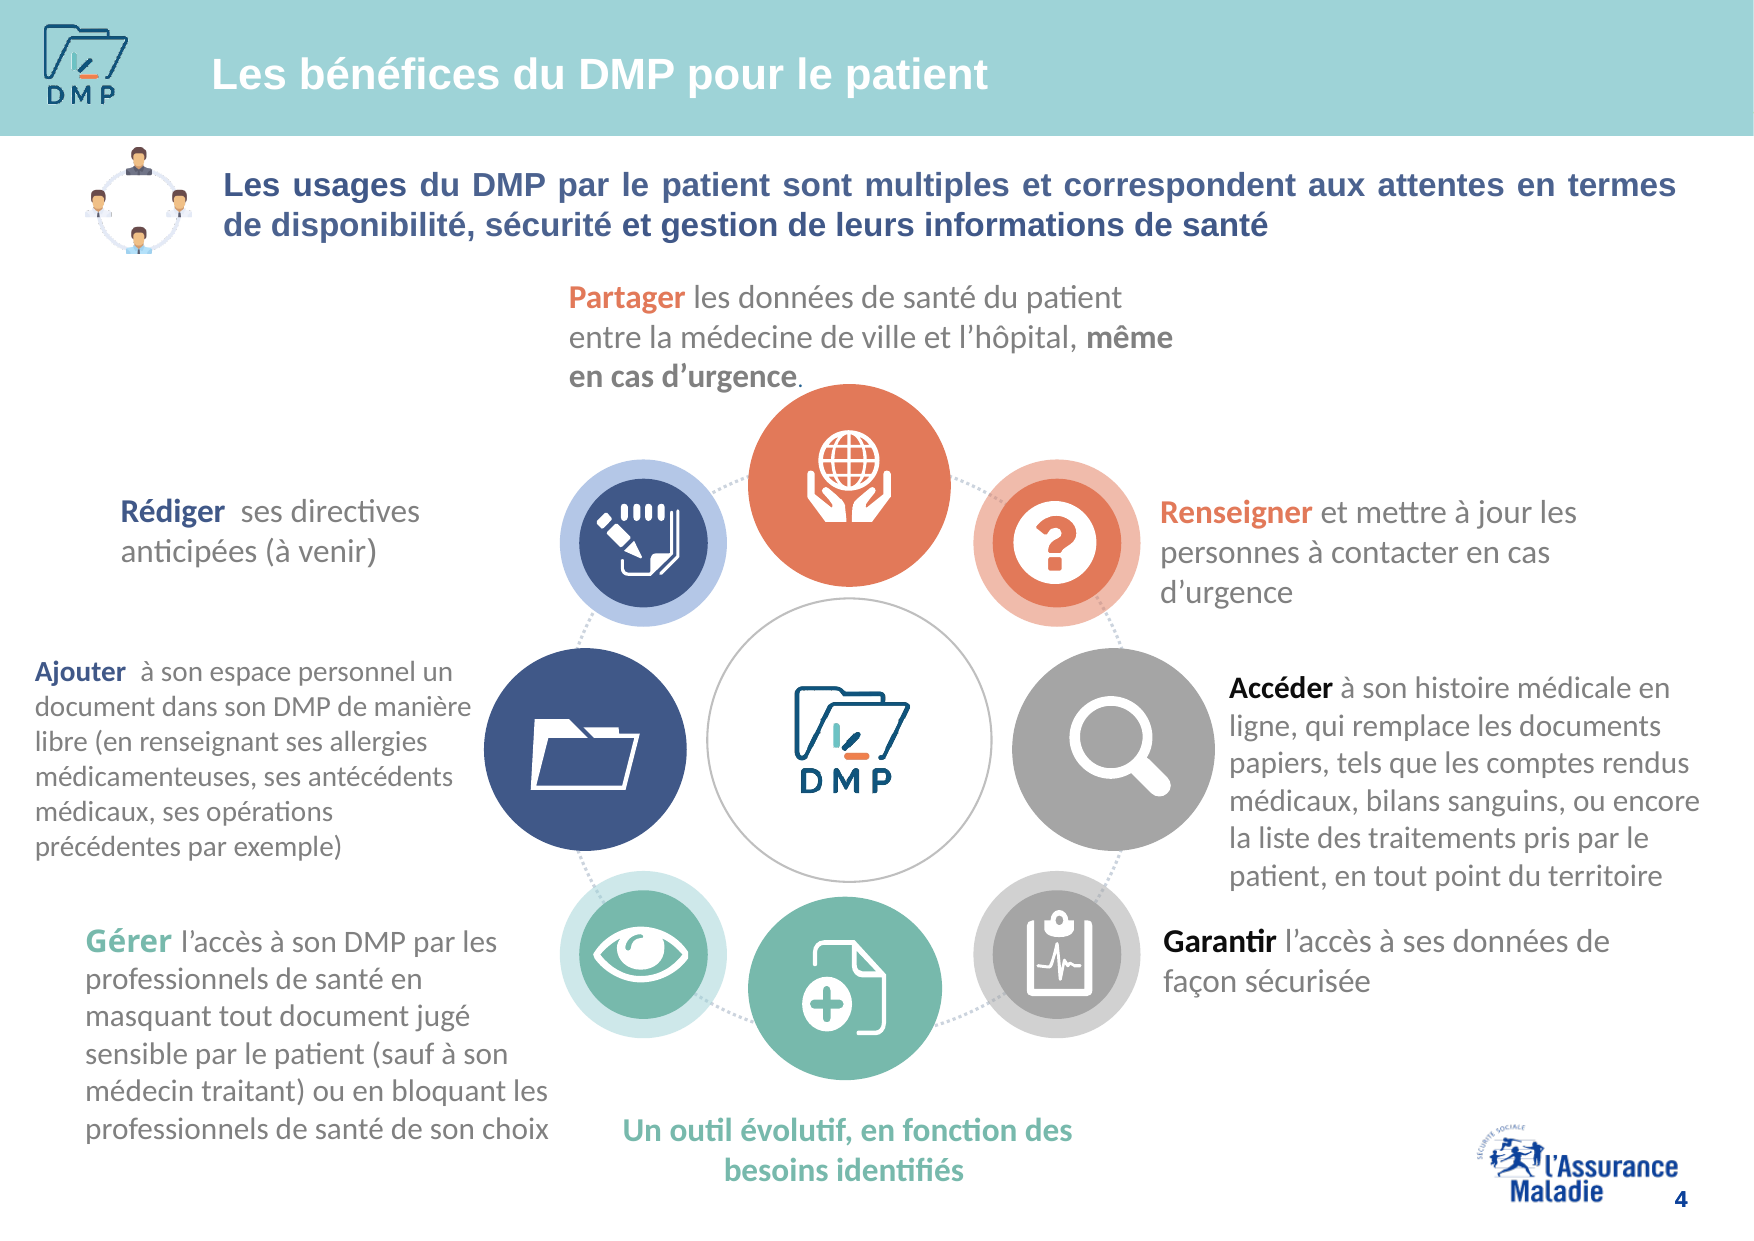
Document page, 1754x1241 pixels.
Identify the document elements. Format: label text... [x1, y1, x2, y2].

picture [755, 676, 938, 806]
text_box [732, 598, 992, 882]
text_box Les bénéfices du DMP pour le patient [194, 25, 1140, 118]
text_box Rédiger ses directives anticipées (à venir) [120, 488, 552, 569]
text_box [748, 384, 951, 587]
text_box Un outil évolutif, en fonction des besoins identifiés [591, 1094, 1105, 1202]
picture [1467, 1116, 1682, 1211]
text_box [559, 459, 728, 983]
text_box Gérer l’accès à son DMP par les professionnels de santé en masquant tout document jugé sensible par le patient (sauf à son médecin traitant) ou en bloquant les professionnels de santé de son choix [85, 920, 552, 1146]
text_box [813, 394, 1513, 460]
text_box [1012, 648, 1215, 851]
picture [14, 17, 149, 113]
text_box [1069, 696, 1171, 797]
text_box Accéder à son histoire médicale en ligne, qui remplace les documents papiers, tels que les comptes rendus médicaux, bilans sanguins, ou encore la liste des traitements pris par le patient, en tout point du territoire [1229, 667, 1703, 893]
text_box [732, 476, 1122, 1026]
text_box Ajouter à son espace personnel un document dans son DMP de manière libre (en renseignant ses allergies médicamenteuses, ses antécédents médicaux, ses opérations précédentes par exemple) [34, 652, 474, 863]
text_box [748, 896, 943, 1081]
text_box Partager les données de santé du patient entre la médecine de ville et l’hôpital, même en cas d’urgence. [568, 274, 1184, 395]
picture [85, 147, 193, 255]
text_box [1026, 909, 1093, 997]
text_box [596, 503, 680, 577]
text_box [801, 939, 887, 1036]
text_box Renseigner et mettre à jour les personnes à contacter en cas d’urgence [1160, 490, 1645, 611]
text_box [973, 870, 1141, 1039]
text_box Les usages du DMP par le patient sont multiples et correspondent aux attentes en termes de disponibilité, sécurité et gestion de leurs informations de santé [208, 155, 1694, 251]
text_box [973, 459, 1141, 627]
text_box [559, 990, 728, 1039]
text_box [530, 719, 554, 790]
text_box Garantir l’accès à ses données de façon sécurisée [1163, 919, 1612, 1000]
text_box [483, 653, 554, 846]
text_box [807, 430, 892, 523]
